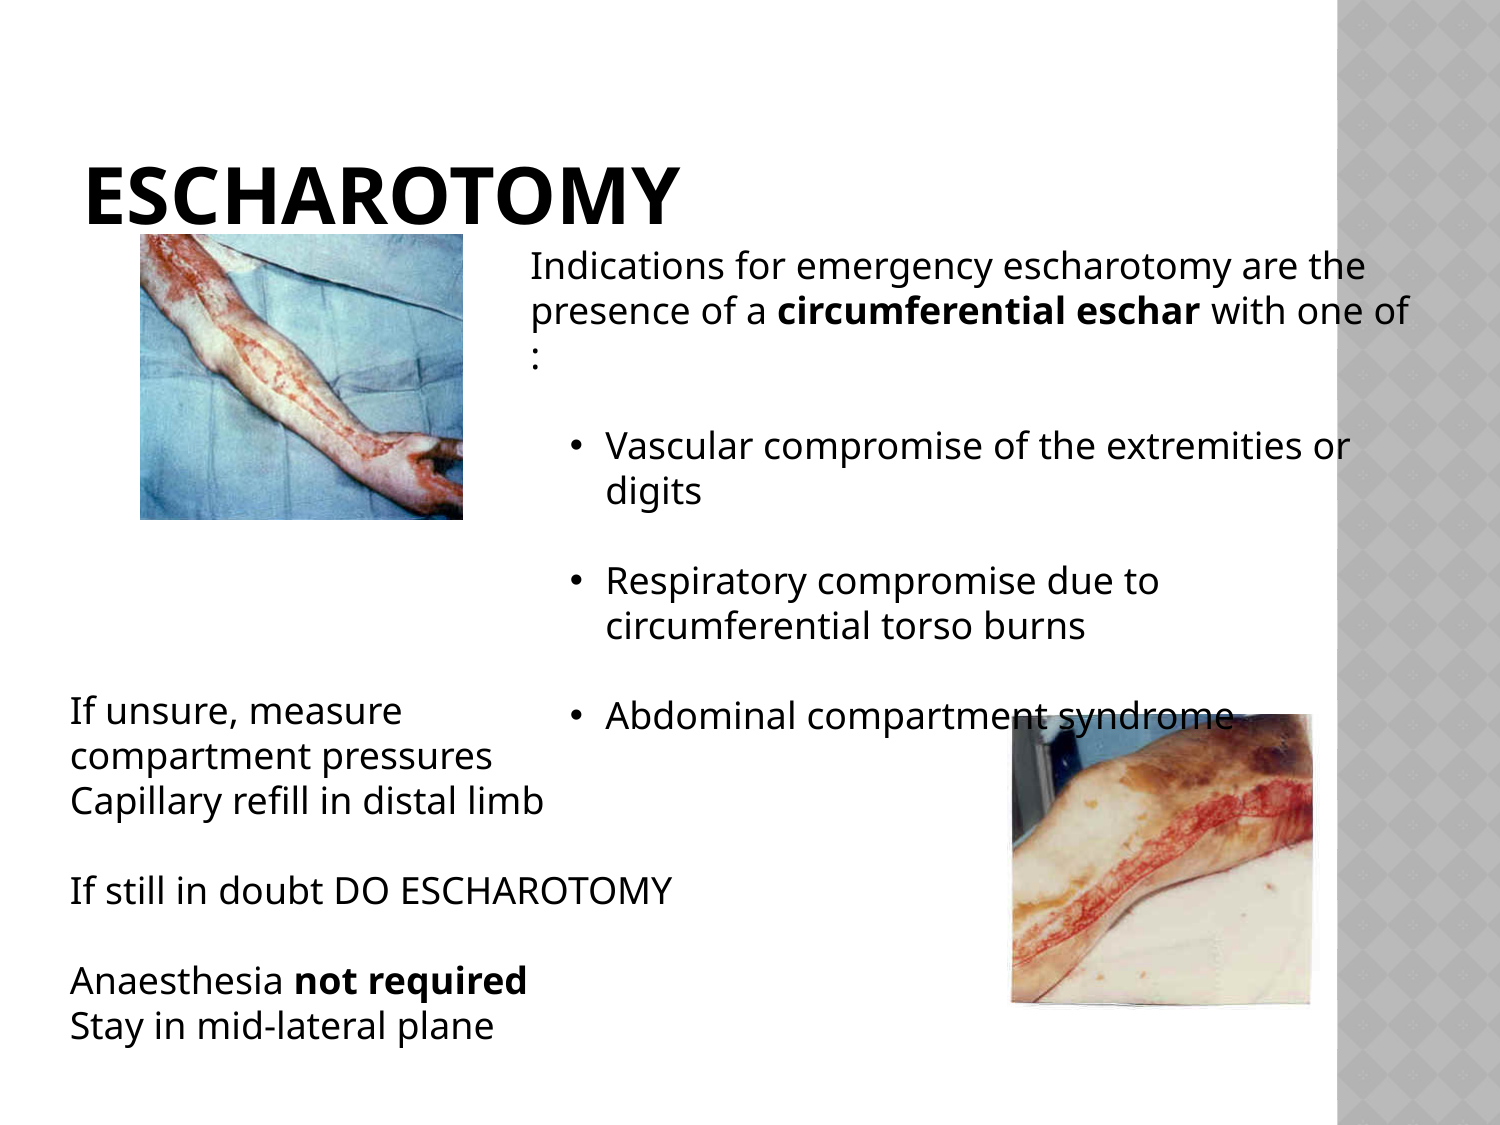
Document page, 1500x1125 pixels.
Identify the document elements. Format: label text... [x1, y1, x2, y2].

title Escharotomy [75, 52, 1263, 240]
text_box If unsure, measure compartment pressures Capillary refill in distal limb If still in doubt DO ESCHAROTOMY Anaesthesia not required Stay in mid-lateral plane [55, 679, 688, 1055]
text_box Indications for emergency escharotomy are the presence of a circumferential eschar with one of : Vascular compromise of the extremities or digits Respiratory compromise due to circumferential torso burns Abdominal compartment syndrome [515, 234, 1430, 790]
picture [1007, 714, 1321, 1011]
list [140, 233, 464, 520]
